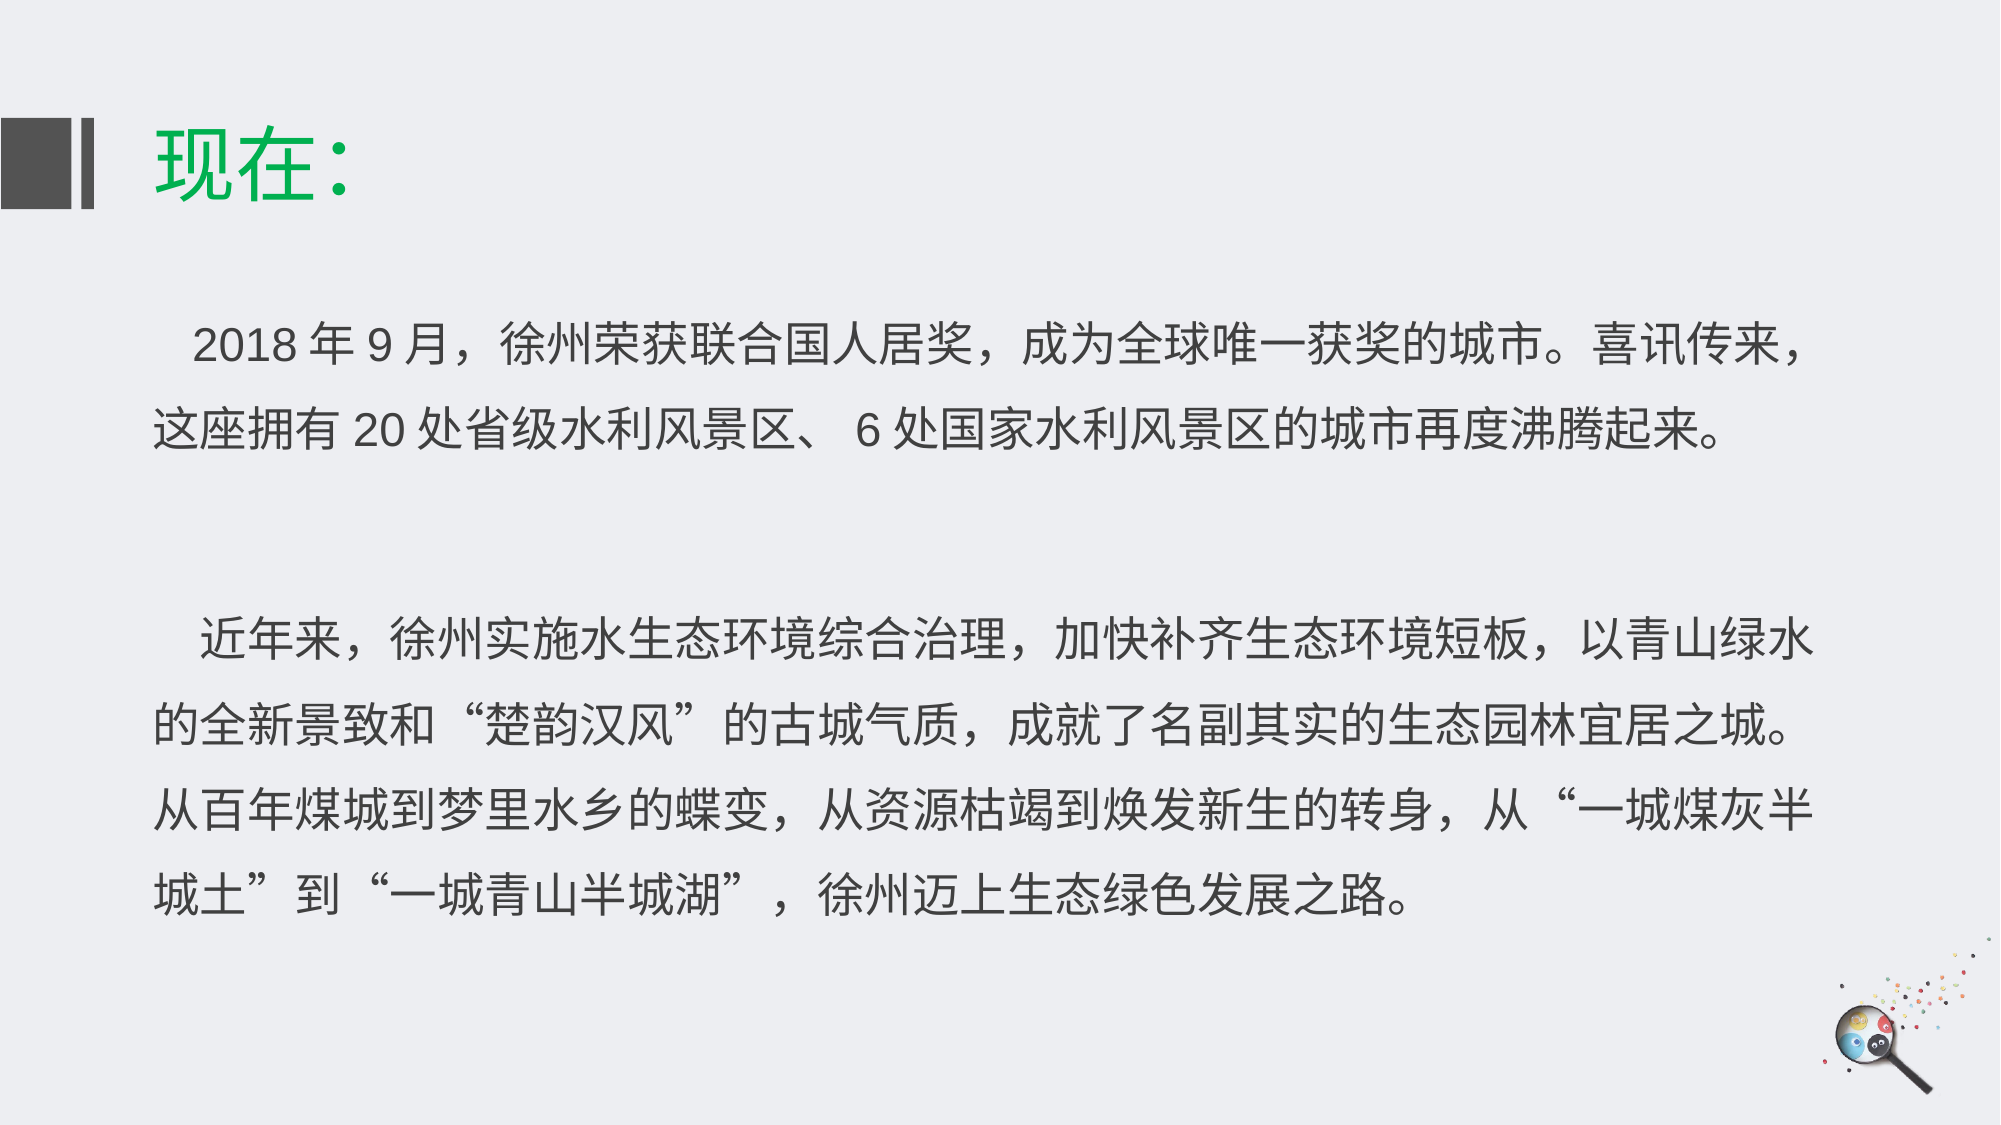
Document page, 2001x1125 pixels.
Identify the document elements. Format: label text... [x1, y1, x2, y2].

picture [1808, 932, 1993, 1103]
list 2018年9月，徐州荣获联合国人居奖，成为全球唯一获奖的城市。喜讯传来，这座拥有20处省级水利风景区、6处国家水利风景区的城市再度沸腾起来。 近年来，徐州实施水生态环境综合治理，加快补齐生态环境短板，以青山绿水的全新景致和“楚韵汉风”的古城气质，成就了名副其实的生态园林宜居之城。从百年煤城到梦里水乡的蝶变，从资源枯竭到焕发新生的转身，从“一城煤灰半城土”到“一城青山半城湖”，徐州迈上生态绿色发展之路。 [137, 277, 1863, 992]
title 现在： [137, 59, 1863, 277]
